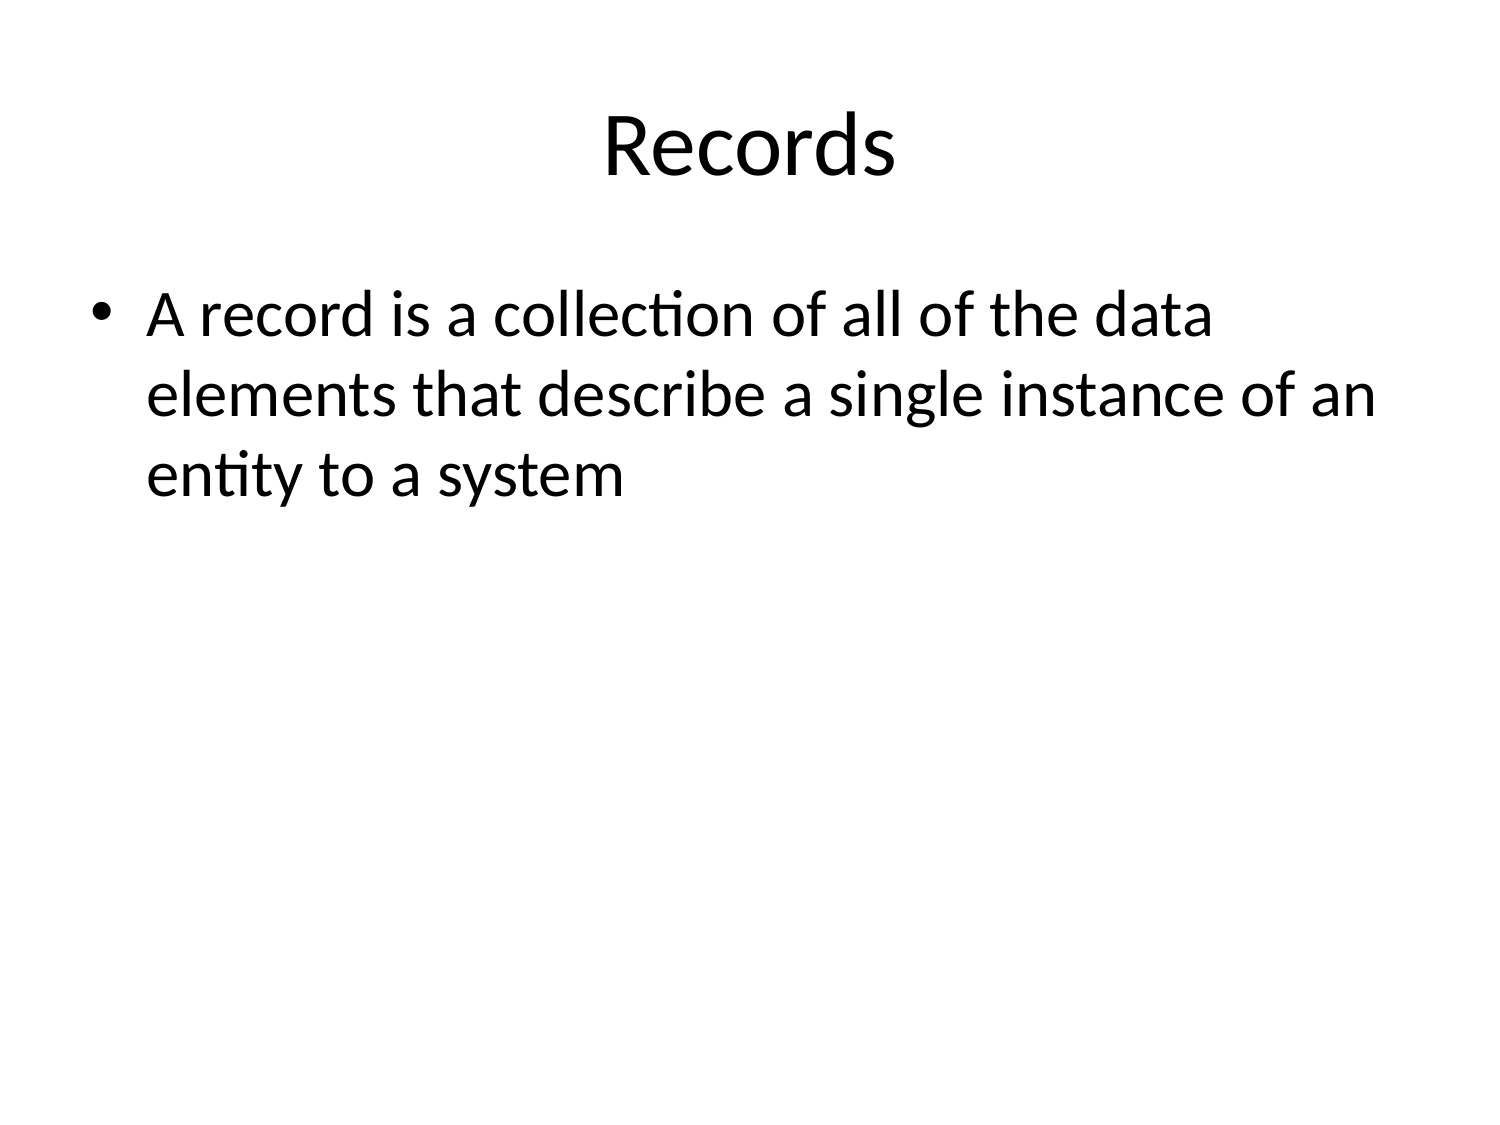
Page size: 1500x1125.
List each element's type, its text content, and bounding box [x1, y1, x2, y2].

title Records [75, 45, 1425, 233]
list A record is a collection of all of the data elements that describe a single instance of an entity to a system [75, 262, 1425, 1005]
